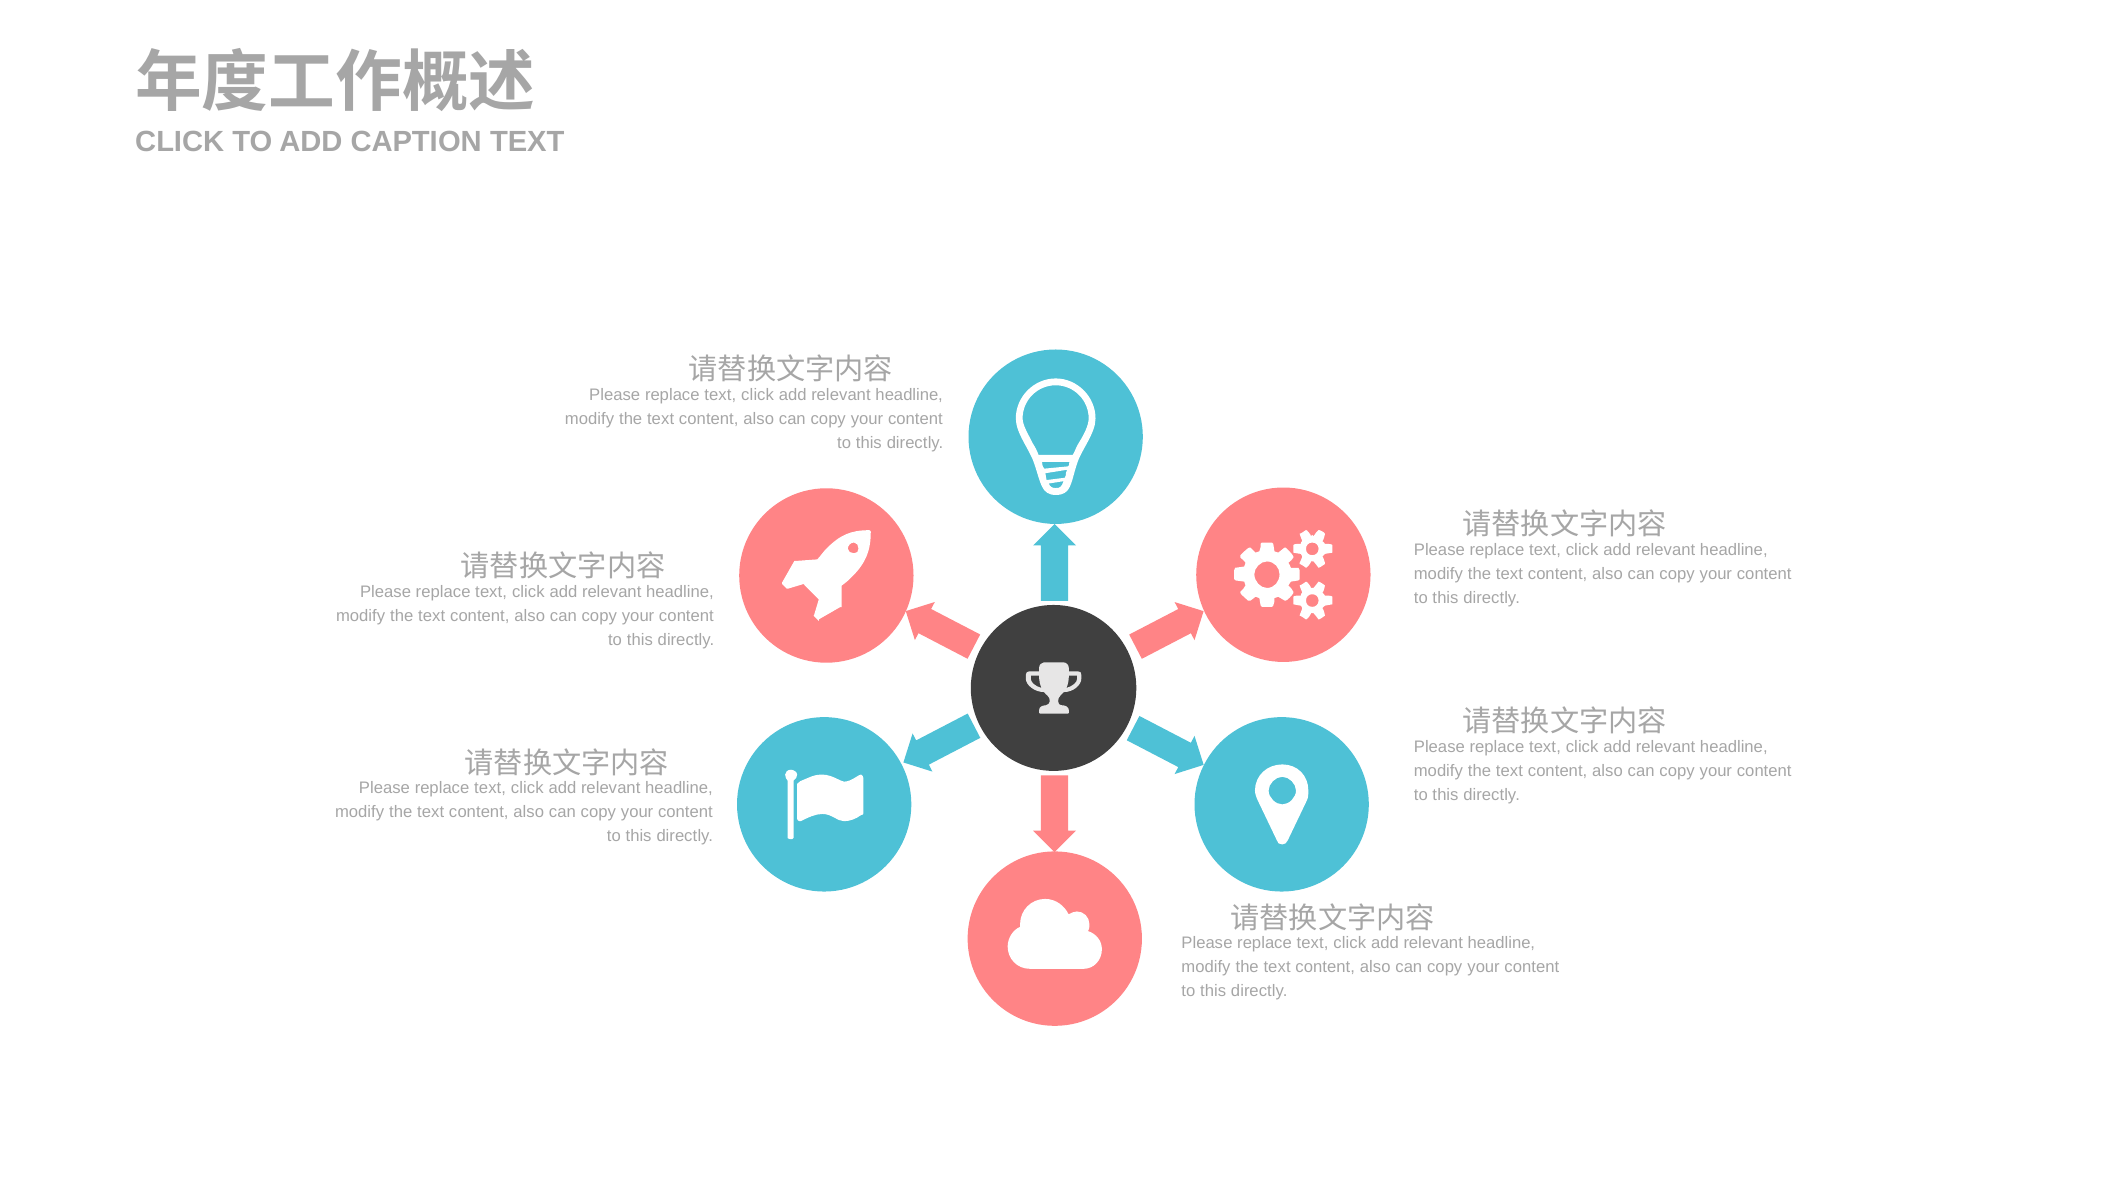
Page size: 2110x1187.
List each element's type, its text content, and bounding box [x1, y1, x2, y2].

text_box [323, 540, 716, 650]
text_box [1196, 487, 1371, 662]
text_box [1413, 498, 1807, 608]
text_box [912, 713, 970, 772]
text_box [970, 604, 1137, 771]
text_box [914, 602, 970, 659]
text_box [1137, 602, 1196, 659]
text_box [1033, 524, 1077, 601]
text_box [967, 851, 1142, 1026]
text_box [1194, 717, 1369, 891]
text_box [736, 717, 912, 892]
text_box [322, 737, 720, 846]
text_box [1033, 775, 1077, 851]
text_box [968, 349, 1143, 524]
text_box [739, 488, 914, 663]
text_box CLICK TO ADD CAPTION TEXT [135, 122, 596, 158]
text_box [1137, 715, 1194, 775]
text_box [552, 343, 944, 453]
text_box 年度工作概述 [135, 38, 596, 119]
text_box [1413, 695, 1807, 803]
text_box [1181, 891, 1574, 999]
